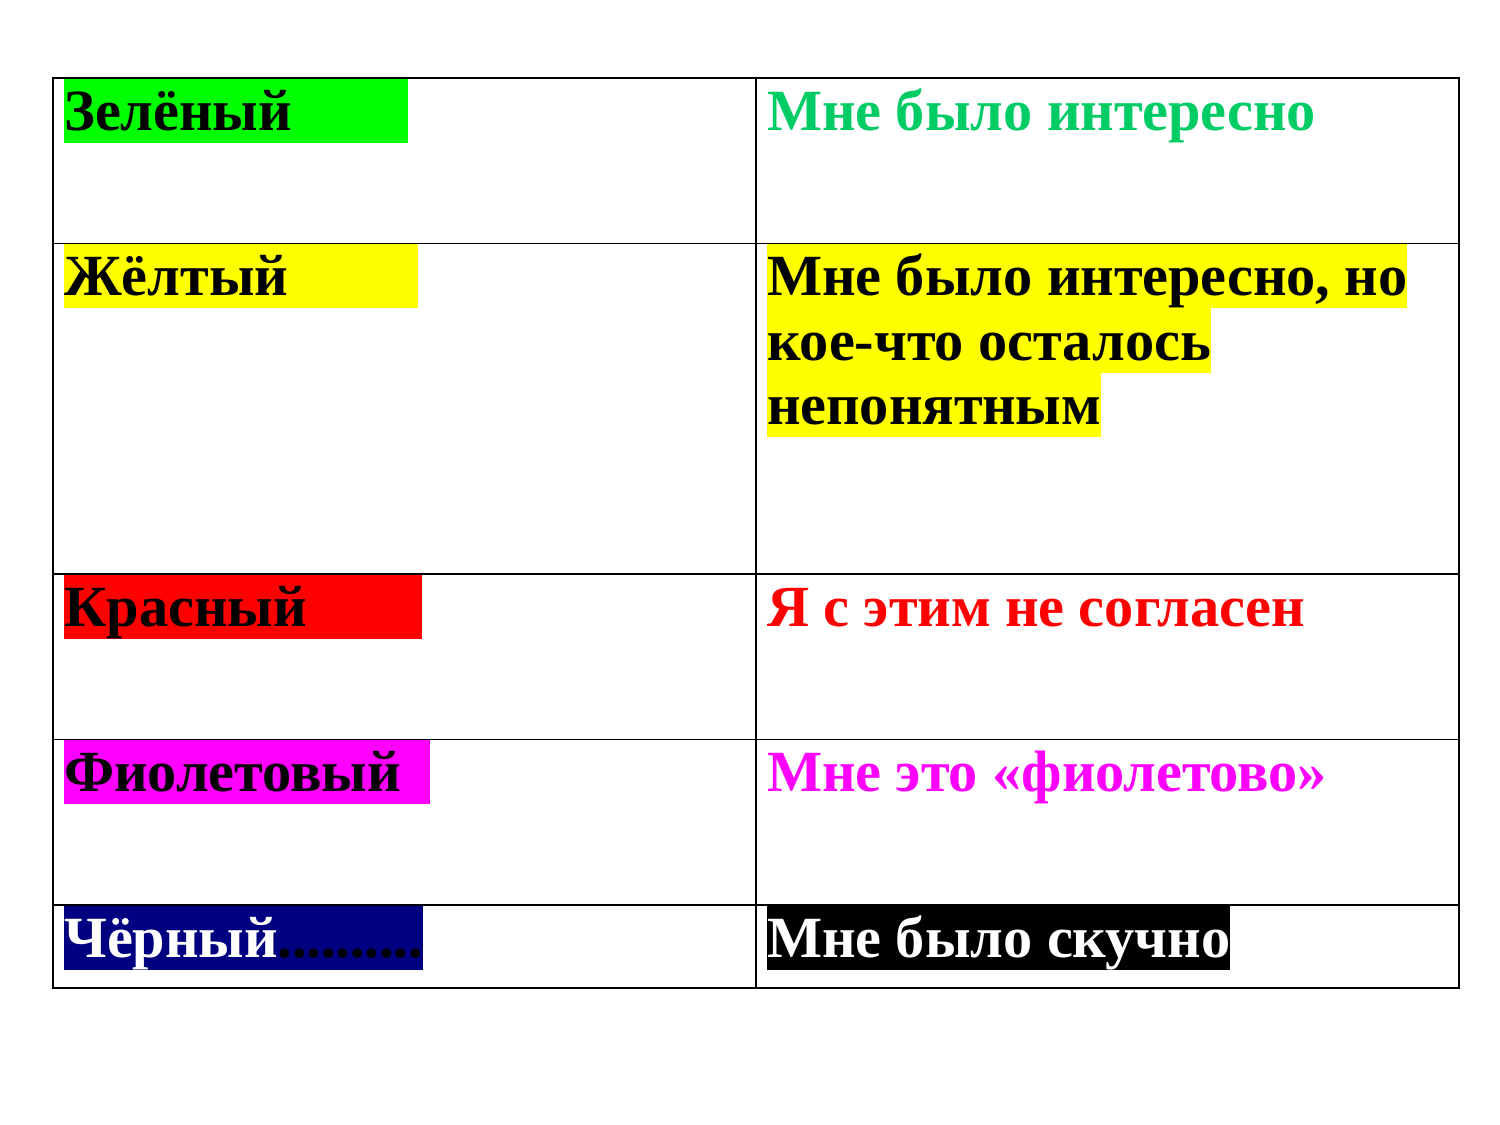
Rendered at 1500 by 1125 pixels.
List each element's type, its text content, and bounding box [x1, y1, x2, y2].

table_cell Чёрный.......... [54, 906, 755, 987]
table_cell Мне это «фиолетово» [757, 740, 1458, 904]
table_header Зелёный........ [54, 79, 755, 243]
table_cell Мне было скучно [757, 906, 1458, 987]
table_cell Я с этим не согласен [757, 575, 1458, 739]
table_cell Фиолетовый.. [54, 740, 755, 904]
table_cell Мне было интересно, но кое-что осталось непонятным [757, 244, 1458, 573]
table_header Мне было интересно [757, 79, 1458, 243]
table_cell Жёлтый......... [54, 244, 755, 573]
table_cell Красный........ [54, 575, 755, 739]
text_box [0, 0, 1500, 75]
